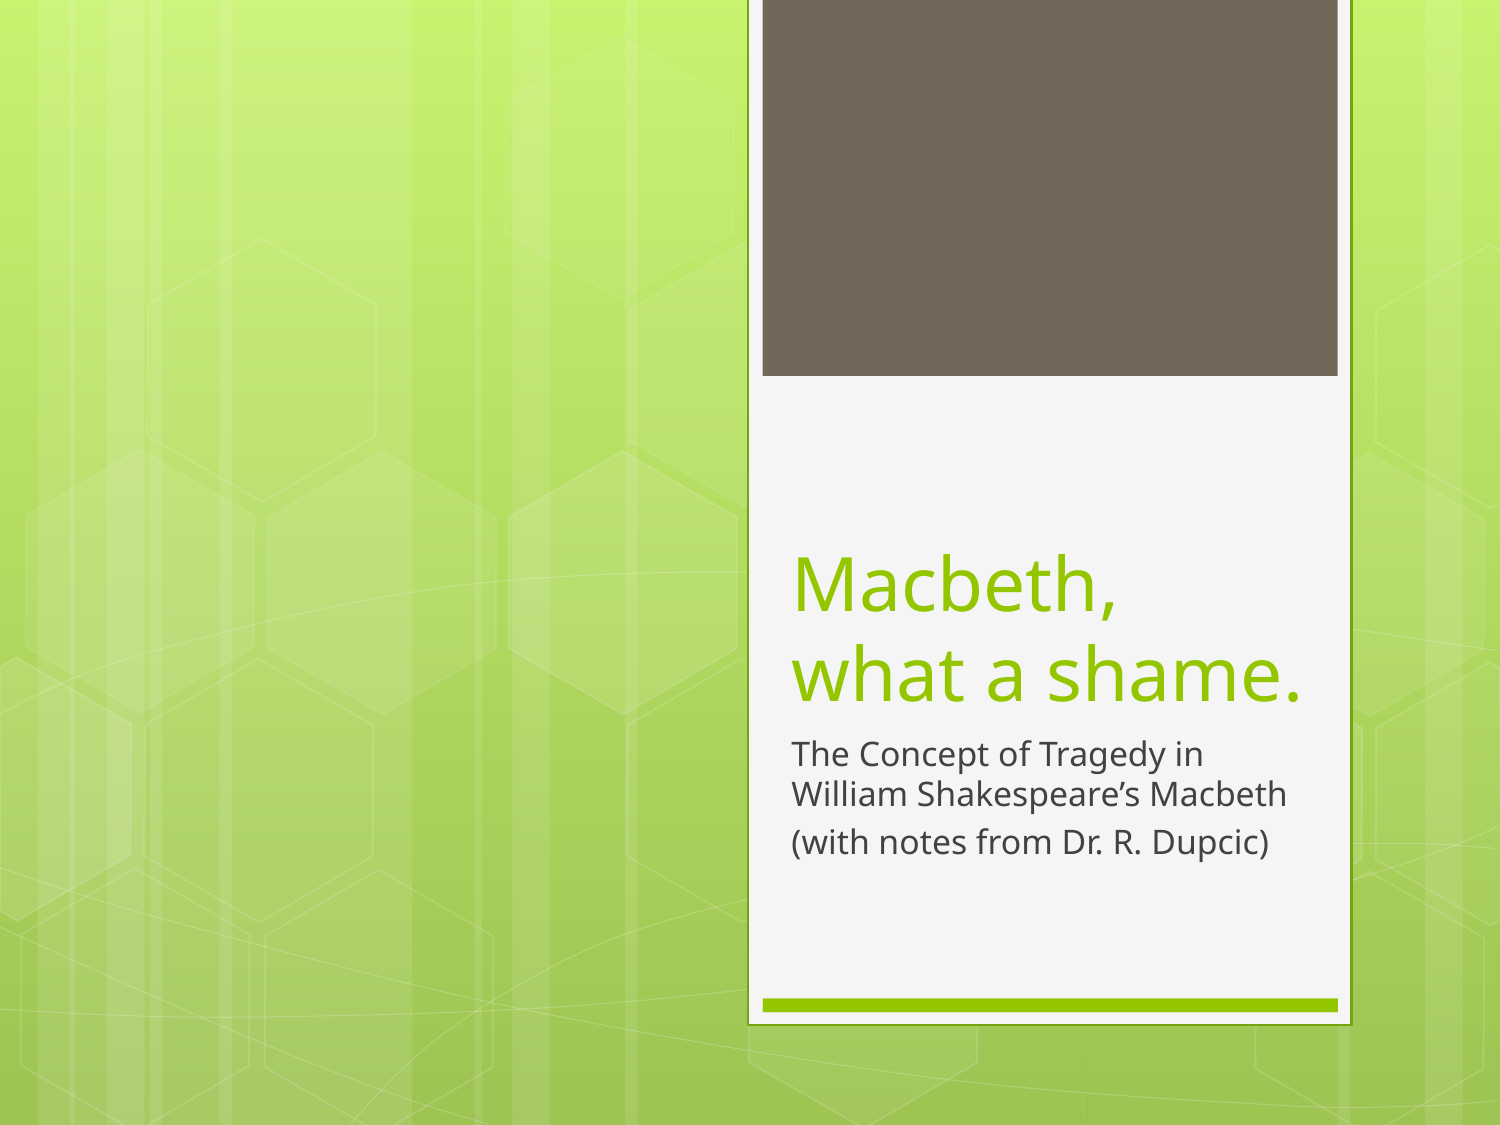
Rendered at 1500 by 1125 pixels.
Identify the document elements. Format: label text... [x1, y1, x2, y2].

title Macbeth, what a shame. [776, 444, 1320, 724]
subtitle The Concept of Tragedy in William Shakespeare’s Macbeth (with notes from Dr. R. Dupcic) [776, 725, 1320, 933]
